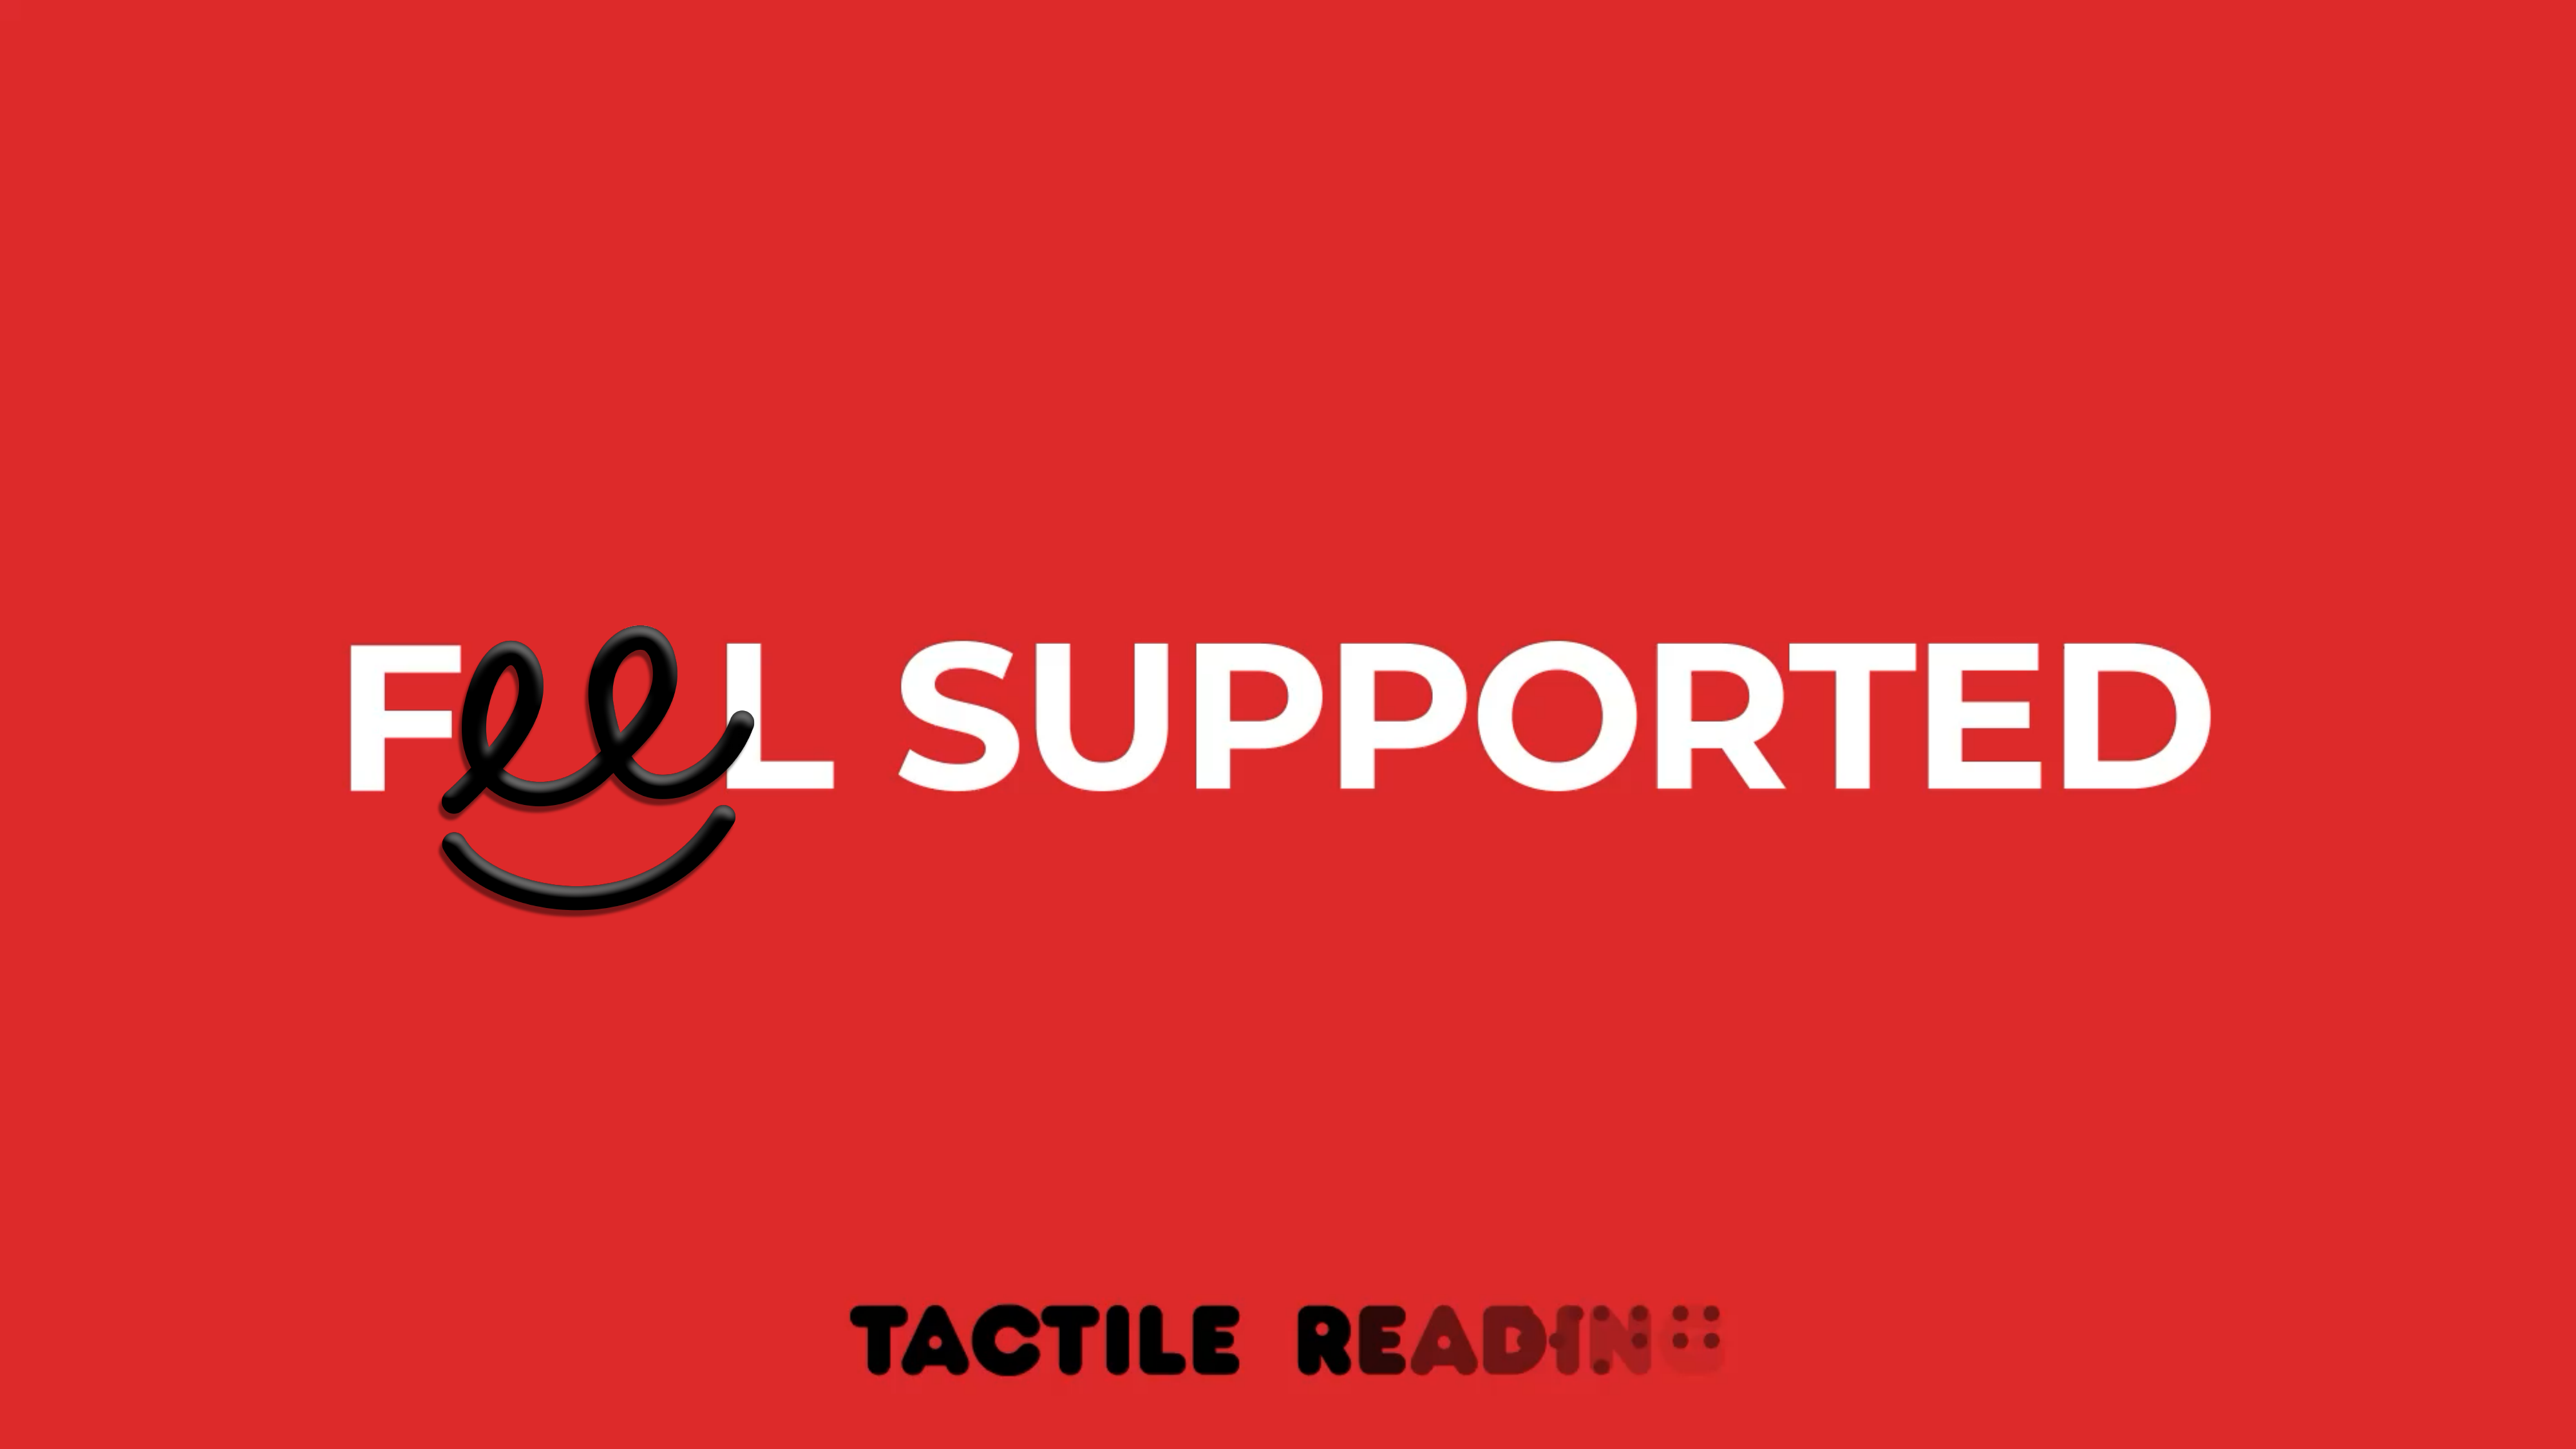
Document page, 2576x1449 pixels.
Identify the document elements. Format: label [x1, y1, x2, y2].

picture [392, 580, 805, 956]
text_box [0, 0, 2576, 1449]
